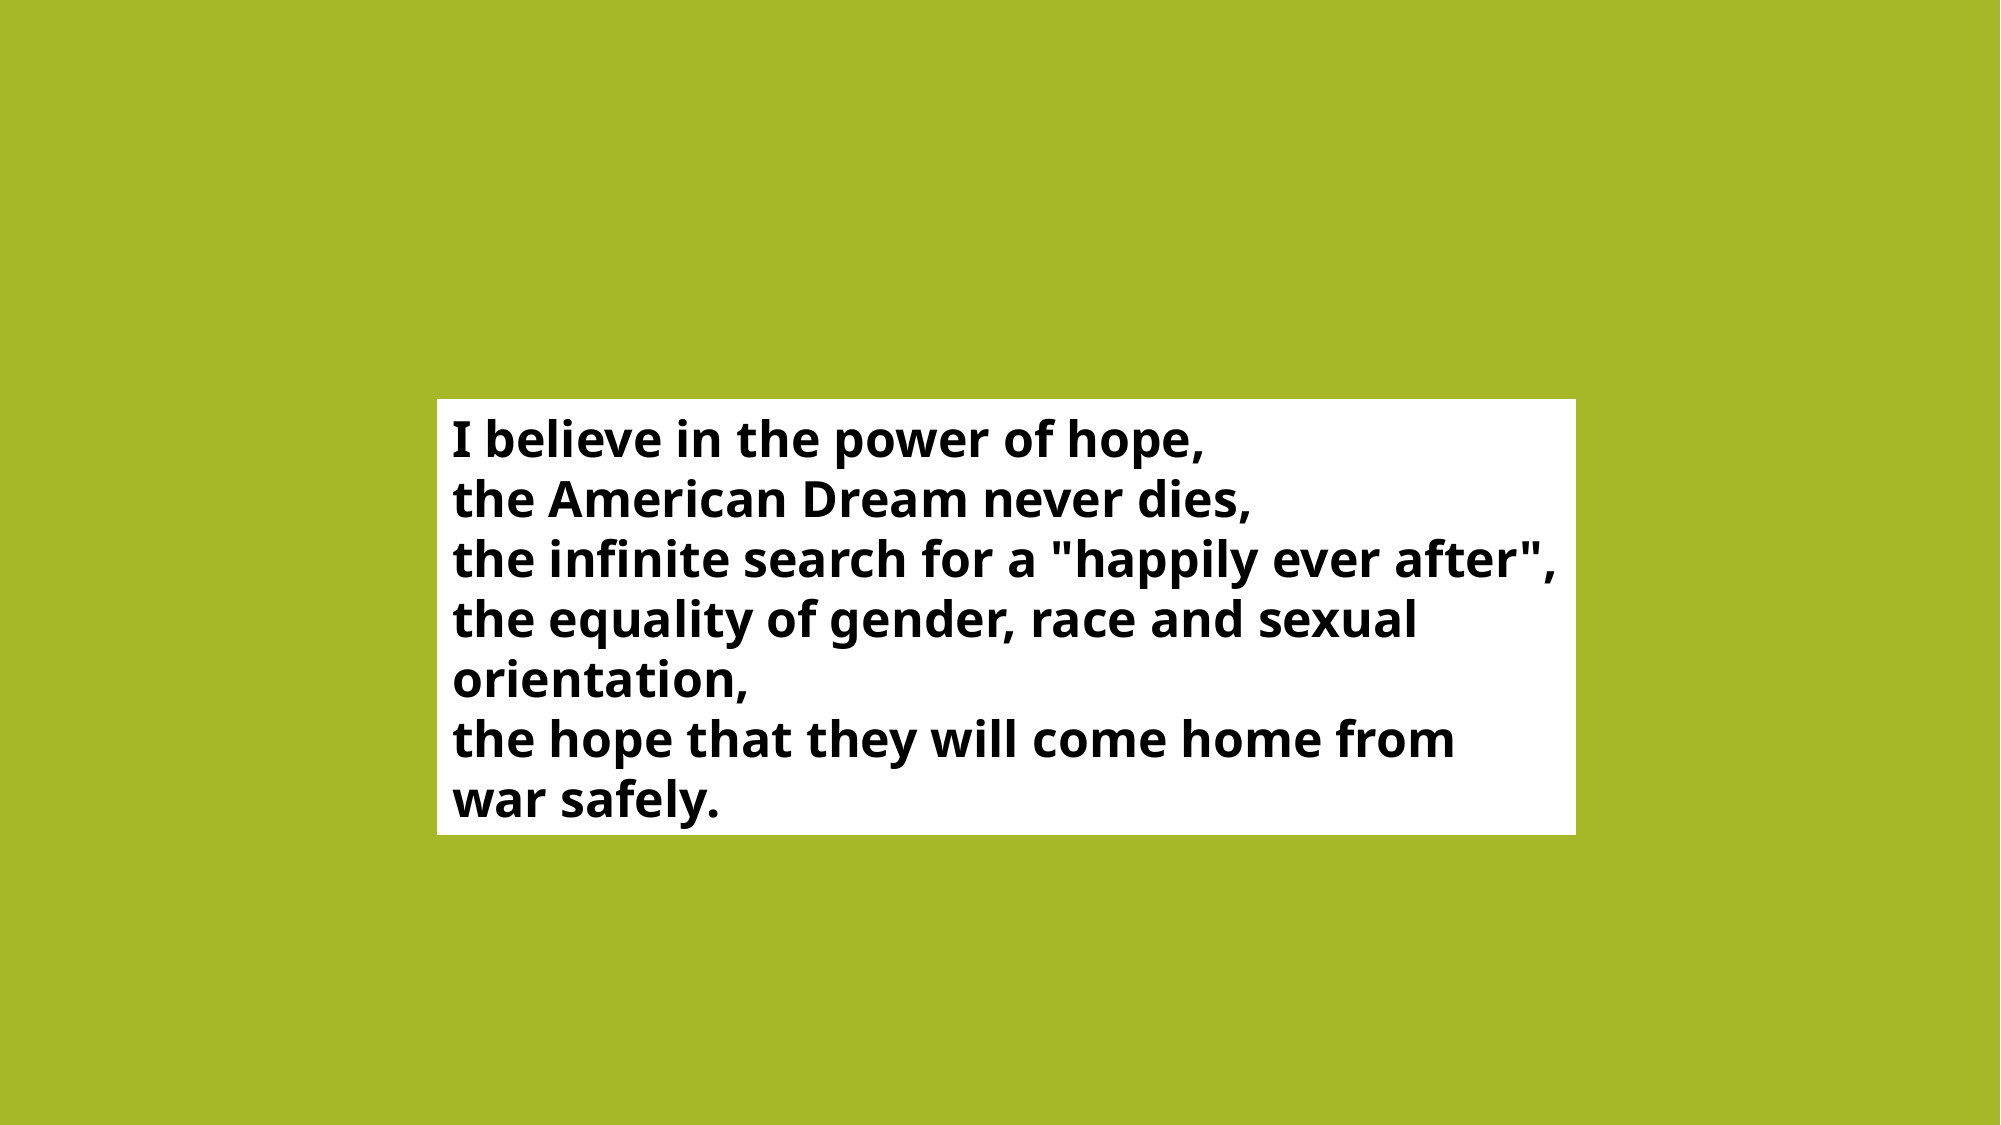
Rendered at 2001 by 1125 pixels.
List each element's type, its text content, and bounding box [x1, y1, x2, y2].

text_box I believe in the power of hope, the American Dream never dies, the infinite search for a "happily ever after", the equality of gender, race and sexual orientation, the hope that they will come home from war safely. [437, 399, 1575, 835]
